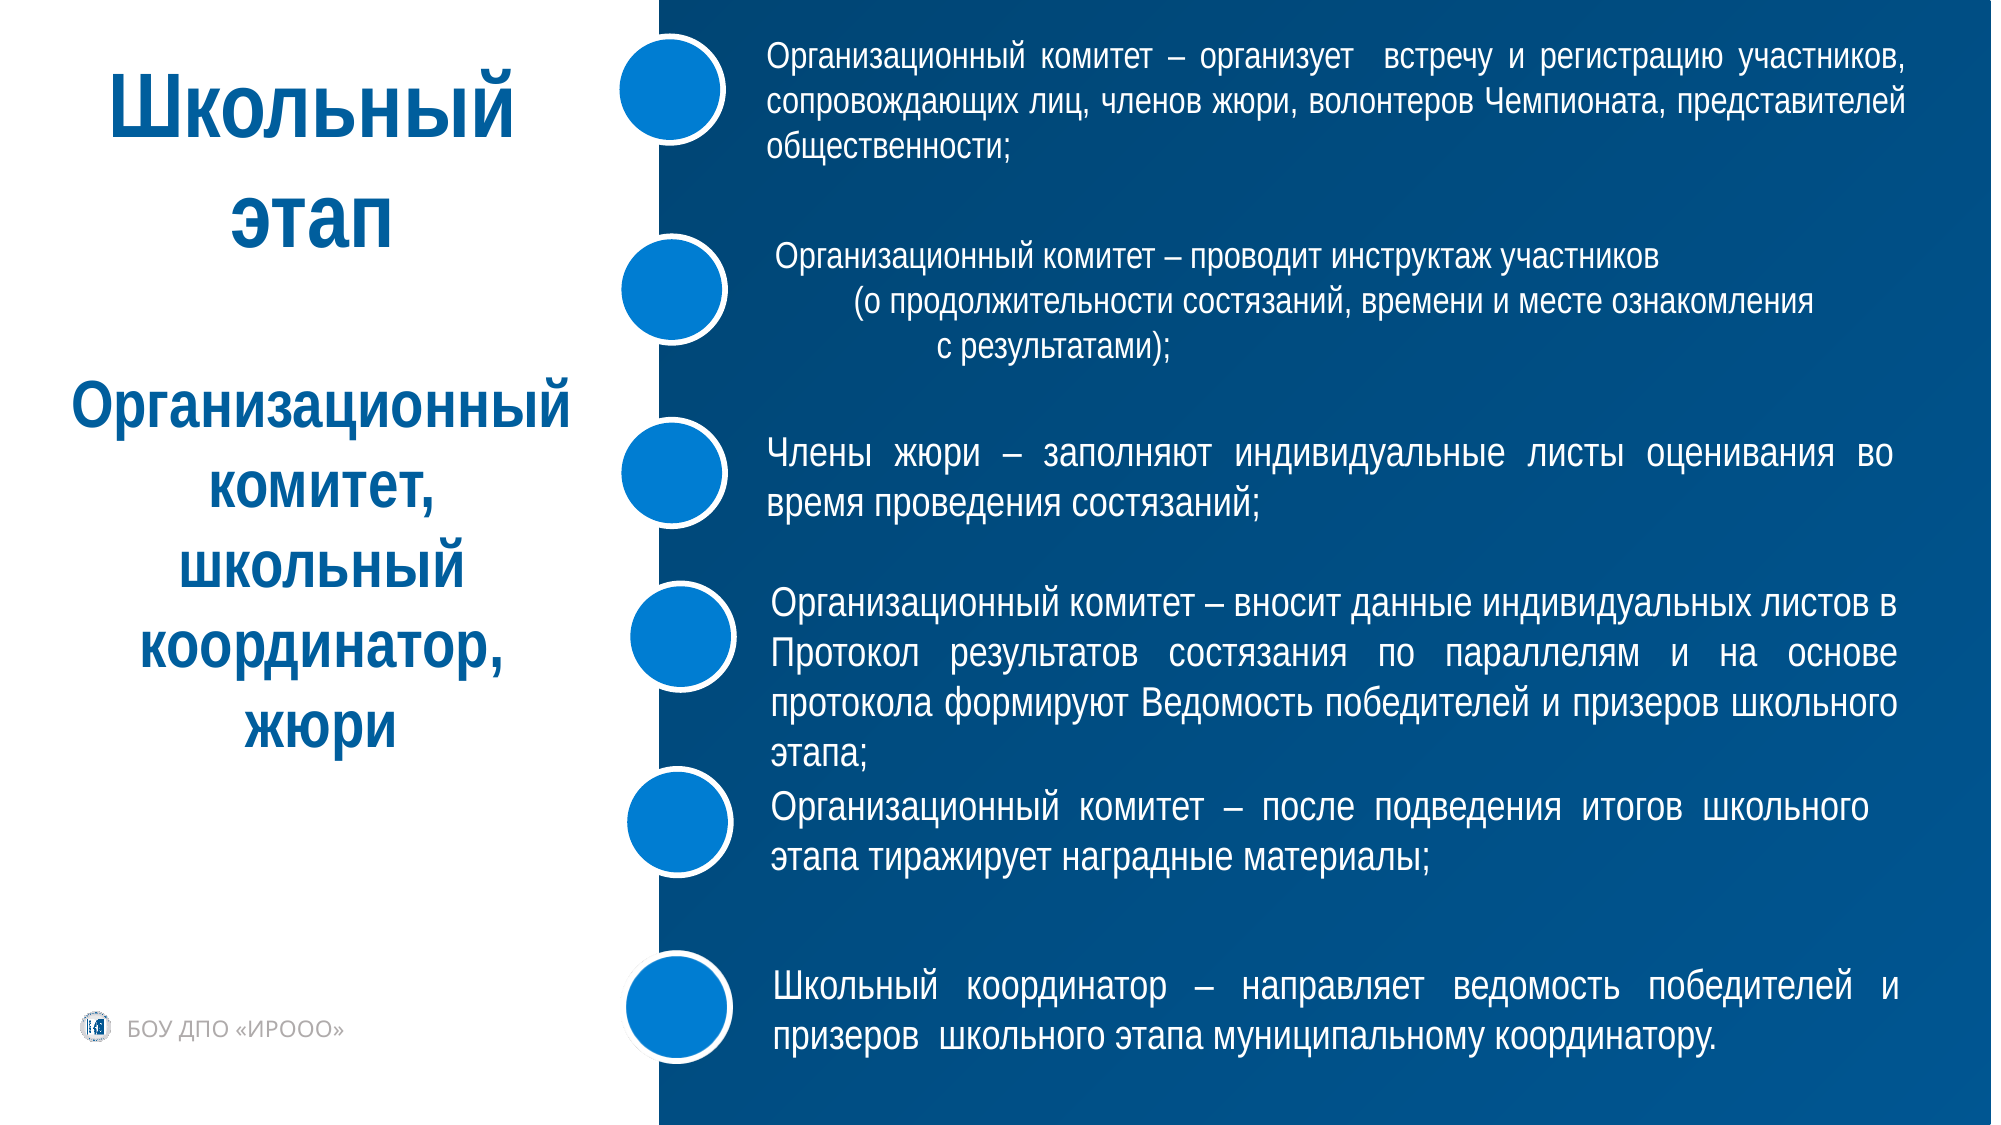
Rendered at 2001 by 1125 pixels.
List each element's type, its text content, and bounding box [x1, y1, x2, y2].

text_box Организационный комитет – после подведения итогов школьного этапа тиражирует наградные материалы; [755, 771, 1886, 887]
text_box [658, 0, 1991, 1125]
text_box Школьный координатор – направляет ведомость победителей и призеров школьного этапа муниципальному координатору. [757, 950, 1916, 1066]
text_box Организационный комитет, школьный координатор, жюри [45, 353, 600, 768]
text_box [613, 33, 726, 146]
text_box Организационный комитет – организует встречу и регистрацию участников, сопровождающих лиц, членов жюри, волонтеров Чемпионата, представителей общественности; [751, 23, 1922, 174]
text_box [760, 584, 1890, 651]
picture [80, 1011, 111, 1042]
picture [620, 950, 733, 1064]
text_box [624, 580, 737, 693]
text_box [615, 416, 728, 530]
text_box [621, 765, 734, 879]
text_box Школьный этап [45, 38, 581, 273]
text_box Члены жюри – заполняют индивидуальные листы оценивания во время проведения состязаний; [751, 417, 1910, 533]
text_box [615, 233, 728, 346]
text_box Организационный комитет – проводит инструктаж участников (о продолжительности состязаний, времени и месте ознакомления с результатами); [760, 223, 1910, 374]
text_box Организационный комитет – вносит данные индивидуальных листов в Протокол результатов состязания по параллелям и на основе протокола формируют Ведомость победителей и призеров школьного этапа; [755, 566, 1914, 782]
